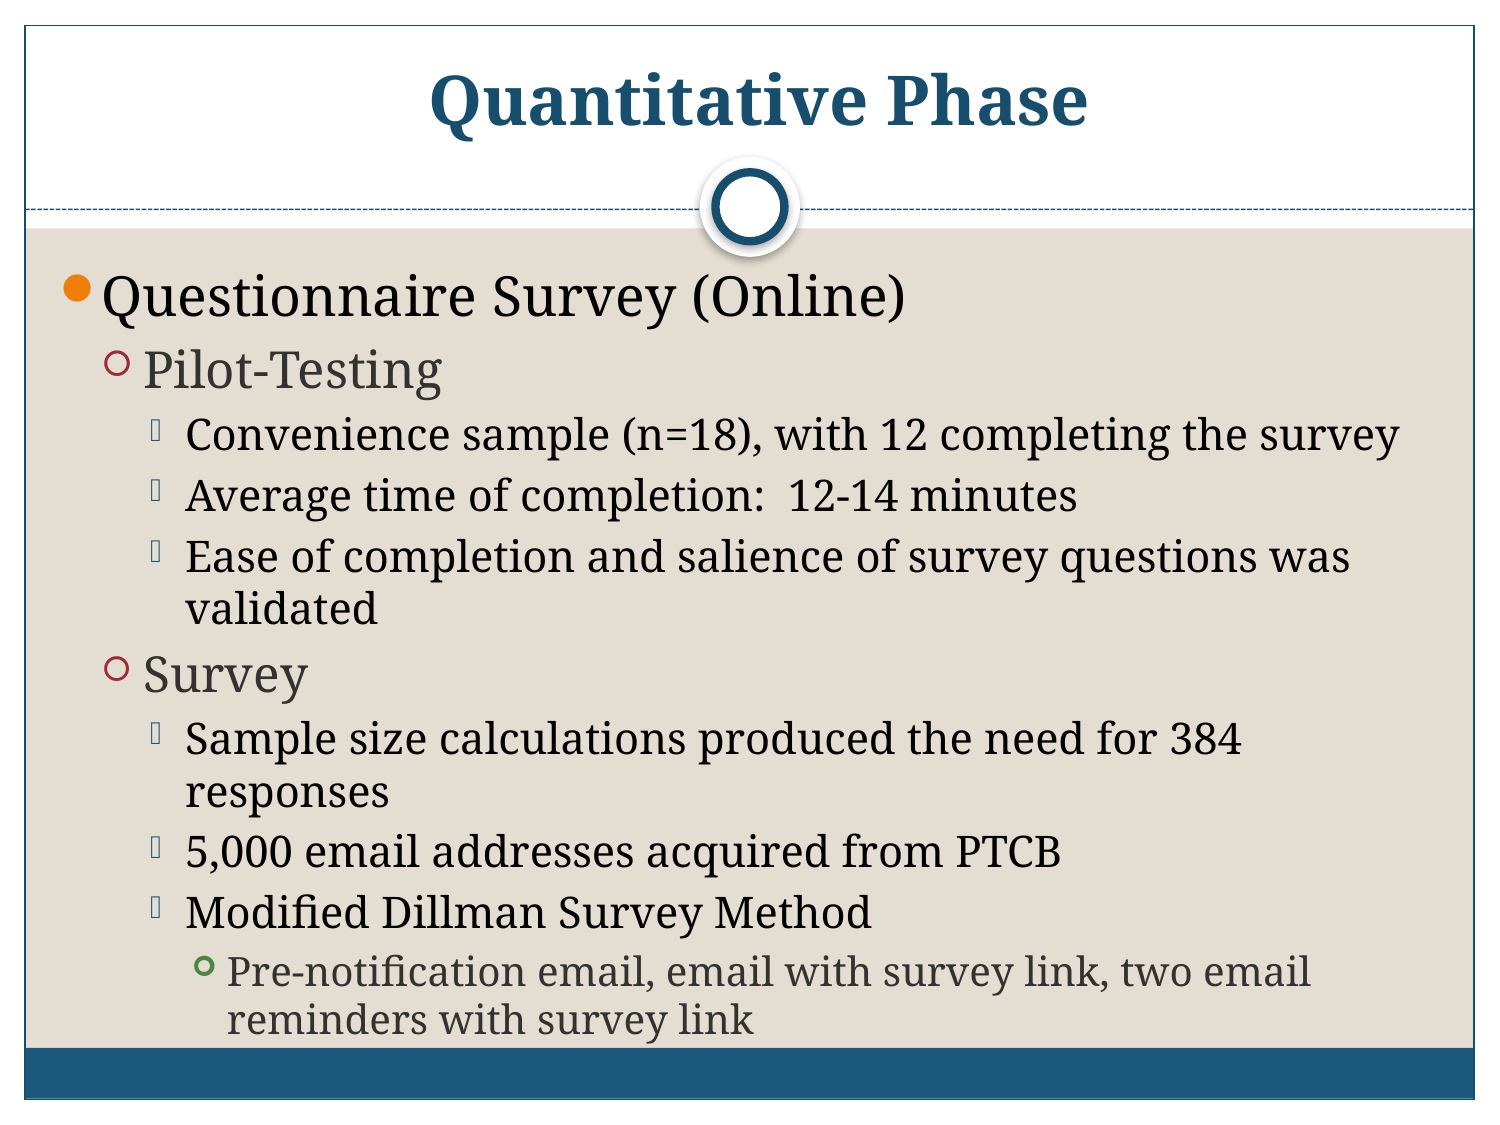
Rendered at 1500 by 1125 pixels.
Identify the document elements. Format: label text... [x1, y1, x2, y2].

title Quantitative Phase [46, 0, 1473, 147]
list Questionnaire Survey (Online) Pilot-Testing Convenience sample (n=18), with 12 completing the survey Average time of completion: 12-14 minutes Ease of completion and salience of survey questions was validated Survey Sample size calculations produced the need for 384 responses 5,000 email addresses acquired from PTCB Modified Dillman Survey Method Pre-notification email, email with survey link, two email reminders with survey link [44, 253, 1463, 1055]
